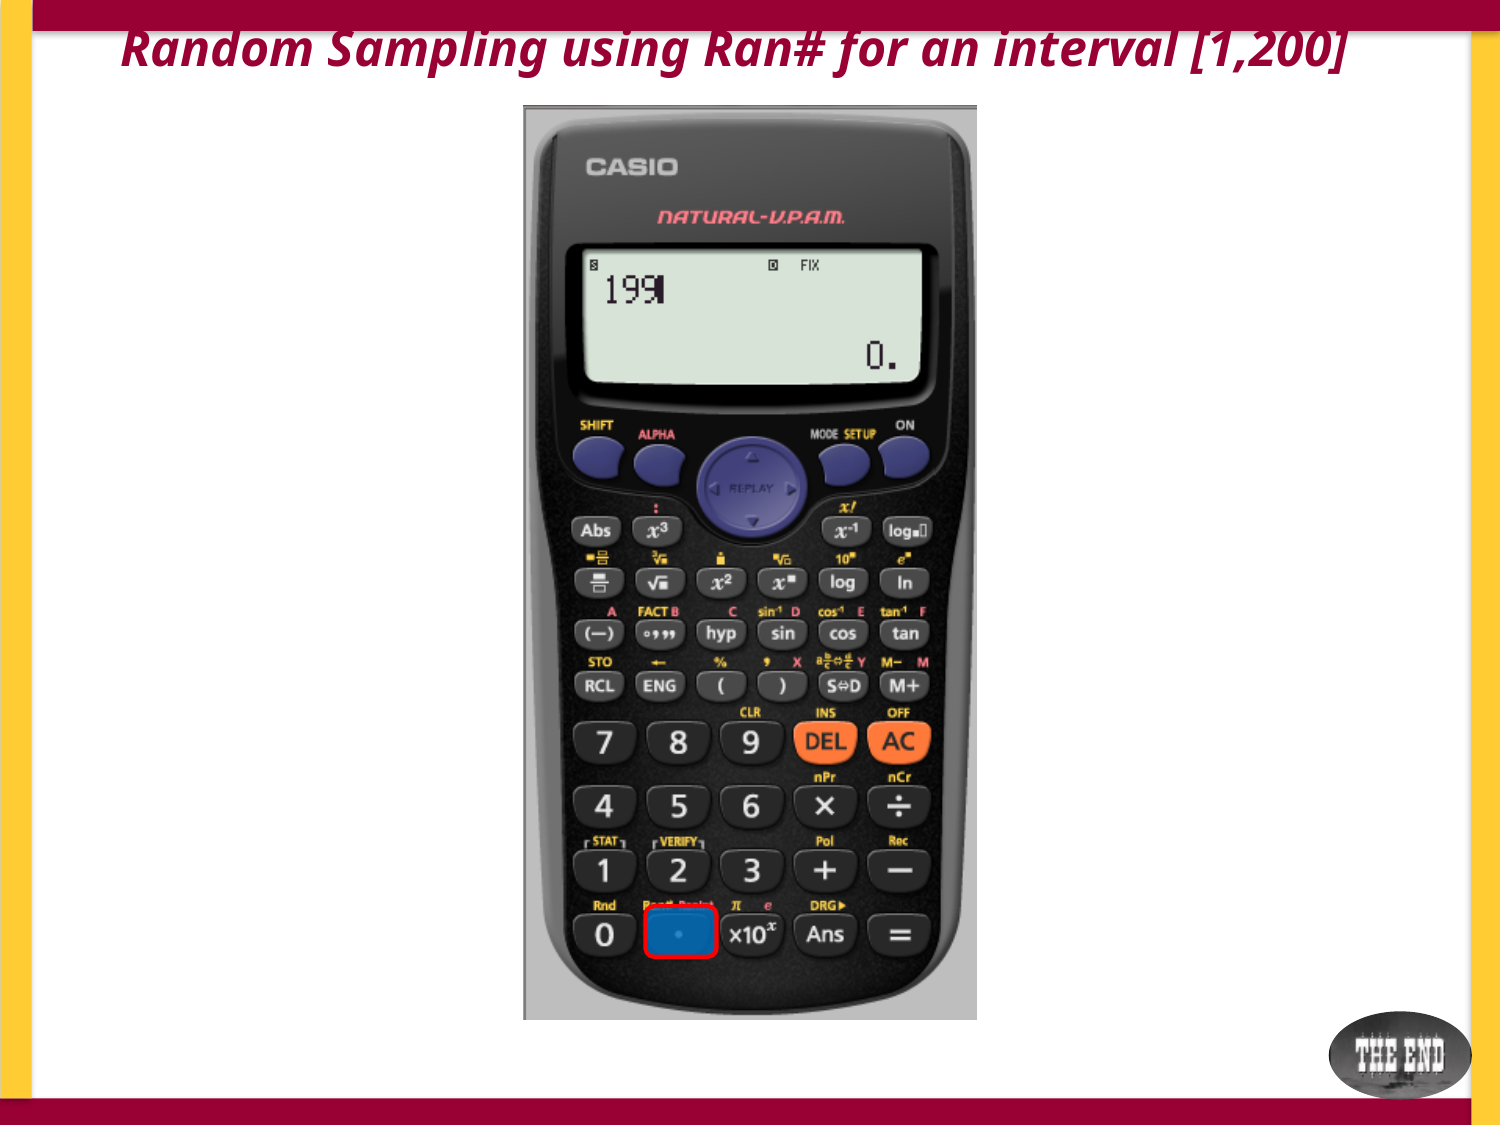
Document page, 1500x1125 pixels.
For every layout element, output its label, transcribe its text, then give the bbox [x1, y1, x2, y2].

picture [523, 105, 977, 1020]
picture [1328, 1011, 1472, 1100]
text_box Random Sampling using Ran# for an interval [1,200] [51, 9, 1418, 85]
